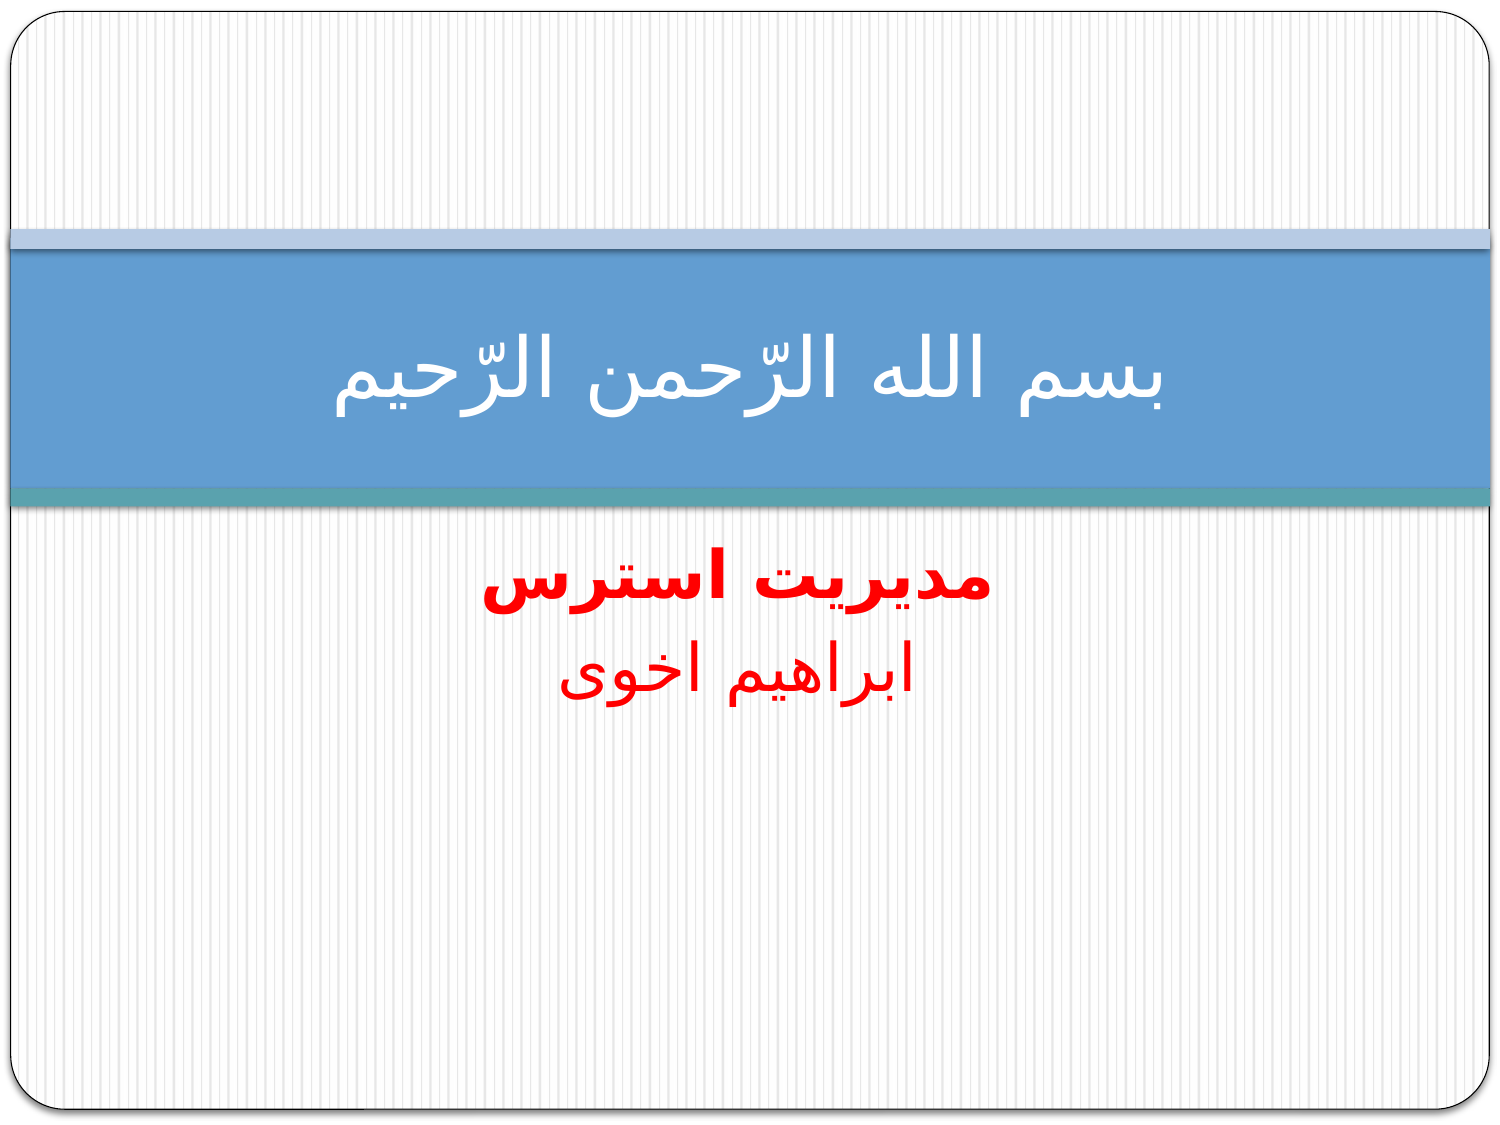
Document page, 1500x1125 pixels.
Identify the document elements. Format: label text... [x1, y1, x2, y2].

title بسم الله الرّحمن الرّحیم [75, 247, 1425, 489]
subtitle مدیریت استرس ابراهیم اخوی [212, 525, 1263, 788]
